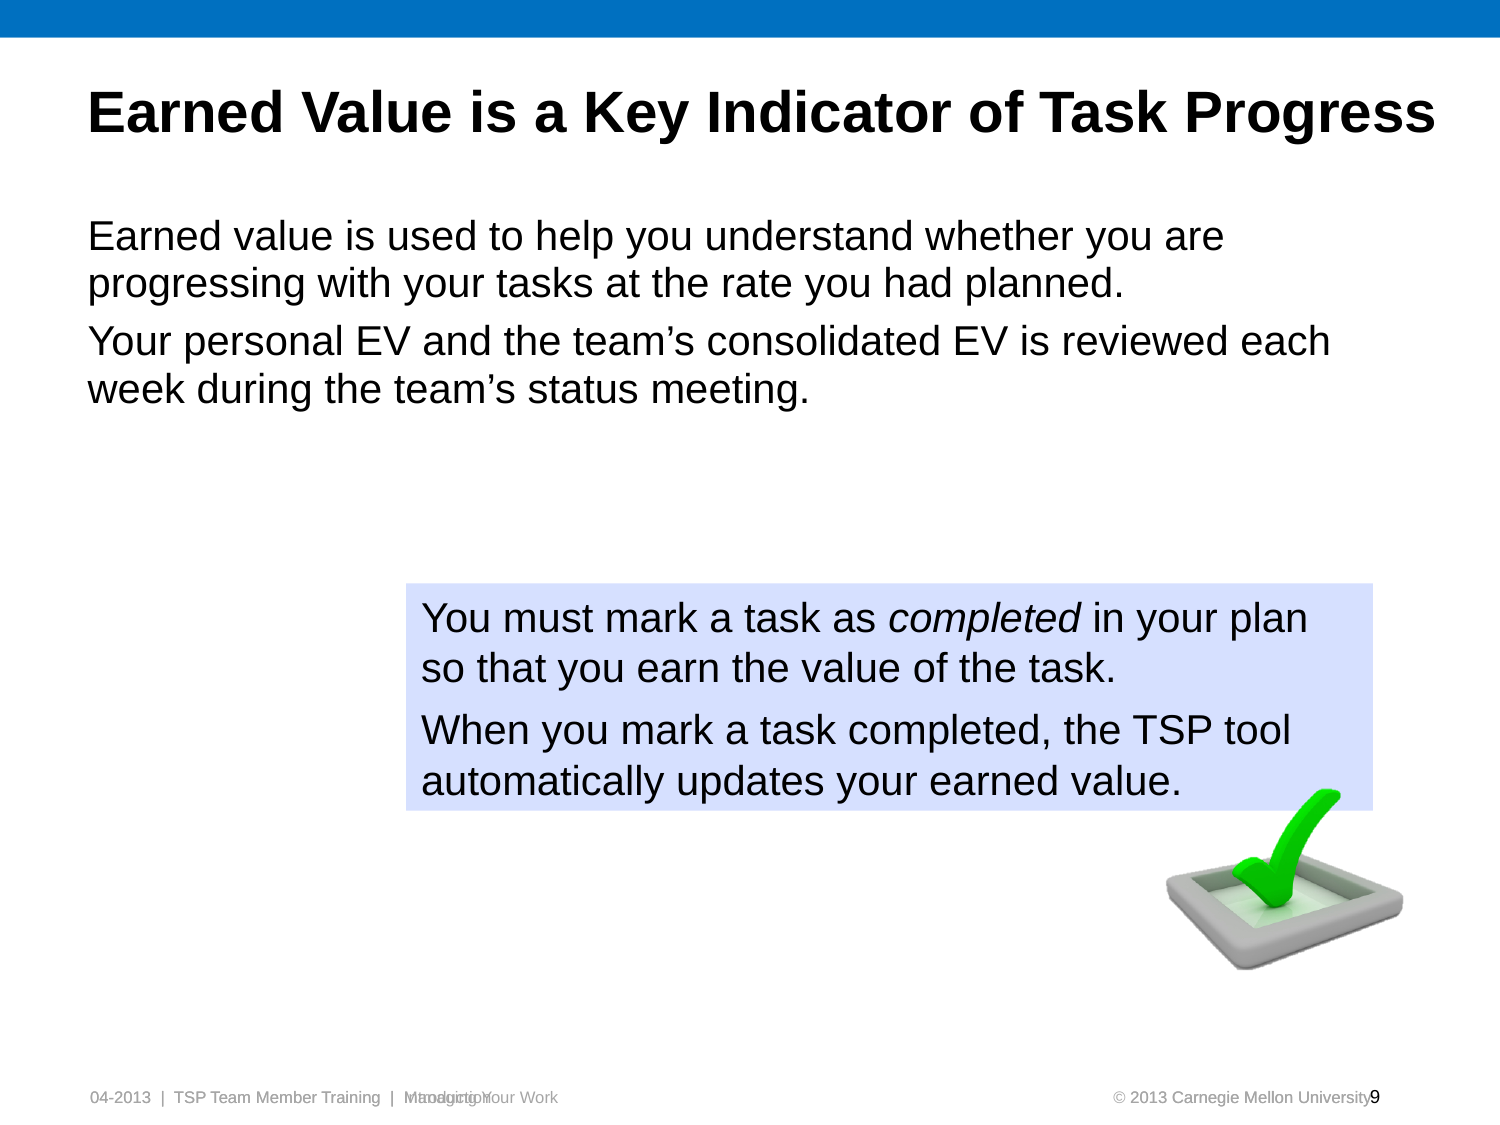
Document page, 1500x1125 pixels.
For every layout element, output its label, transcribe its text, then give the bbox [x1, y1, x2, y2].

text_box You must mark a task as completed in your plan so that you earn the value of the task. When you mark a task completed, the TSP tool automatically updates your earned value. [406, 583, 1373, 811]
list Earned value is used to help you understand whether you are progressing with your tasks at the rate you had planned. Your personal EV and the team’s consolidated EV is reviewed each week during the team’s status meeting. [87, 212, 1440, 1026]
picture [1135, 773, 1435, 998]
title Earned Value is a Key Indicator of Task Progress [87, 87, 1485, 226]
